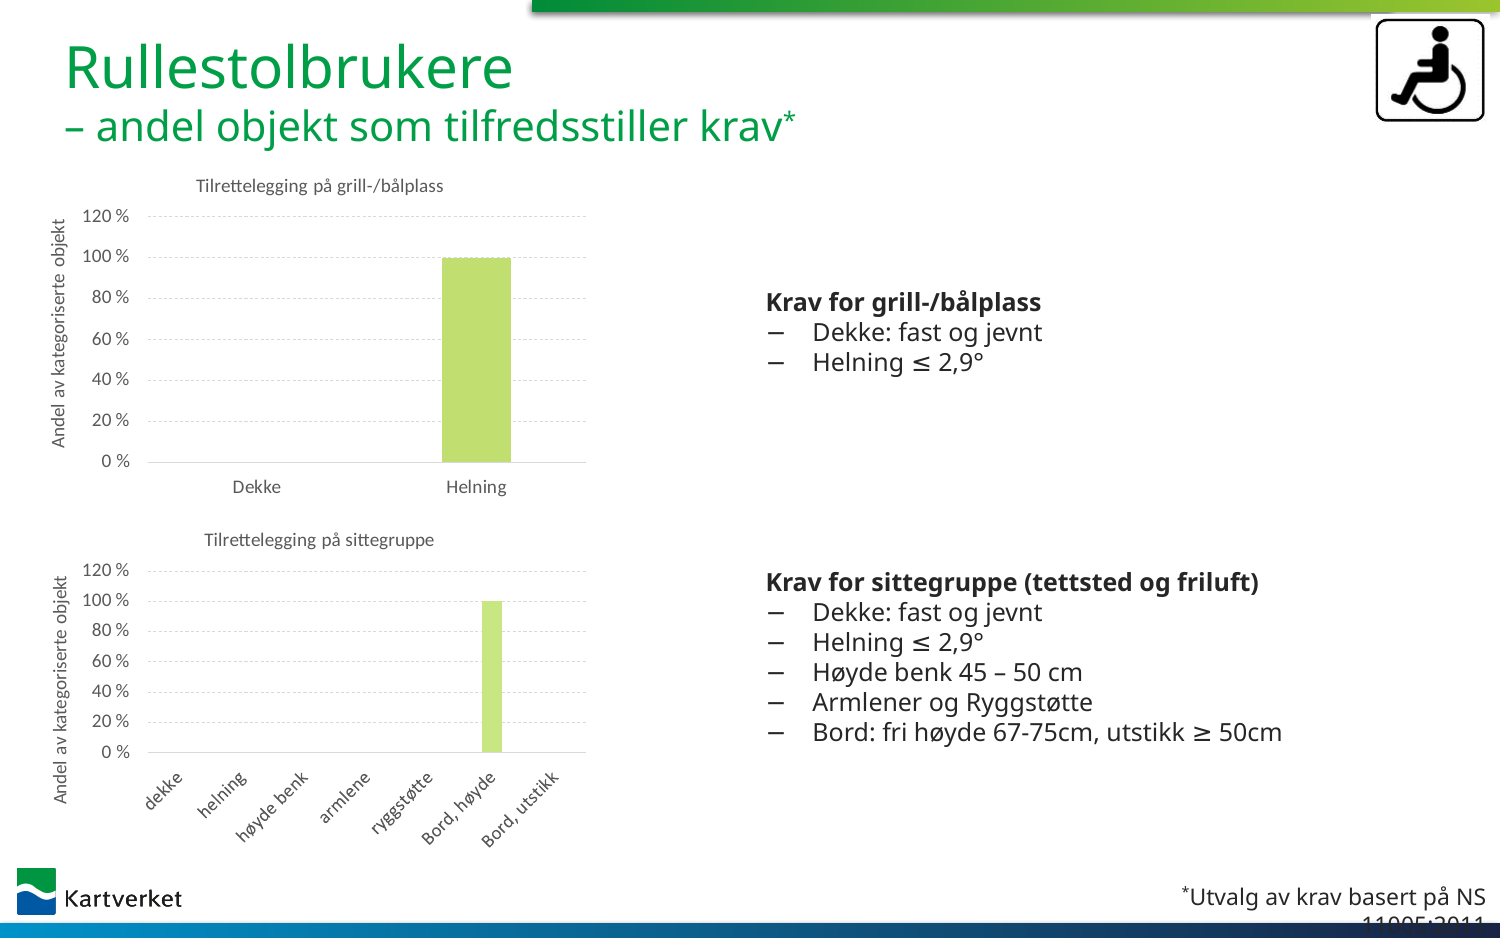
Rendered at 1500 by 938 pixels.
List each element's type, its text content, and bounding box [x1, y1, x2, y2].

text_box Rullestolbrukere – andel objekt som tilfredsstiller krav* [49, 14, 1431, 158]
picture [41, 520, 597, 859]
text_box *Utvalg av krav basert på NS 11005:2011 [1068, 873, 1500, 938]
text_box Krav for sittegruppe (tettsted og friluft) Dekke: fast og jevnt Helning ≤ 2,9° Høyde benk 45 – 50 cm Armlener og Ryggstøtte Bord: fri høyde 67-75cm, utstikk ≥ 50cm [750, 559, 1500, 754]
text_box Krav for grill-/bålplass Dekke: fast og jevnt Helning ≤ 2,9° [750, 279, 1452, 384]
picture [1371, 13, 1491, 127]
picture [41, 166, 597, 505]
